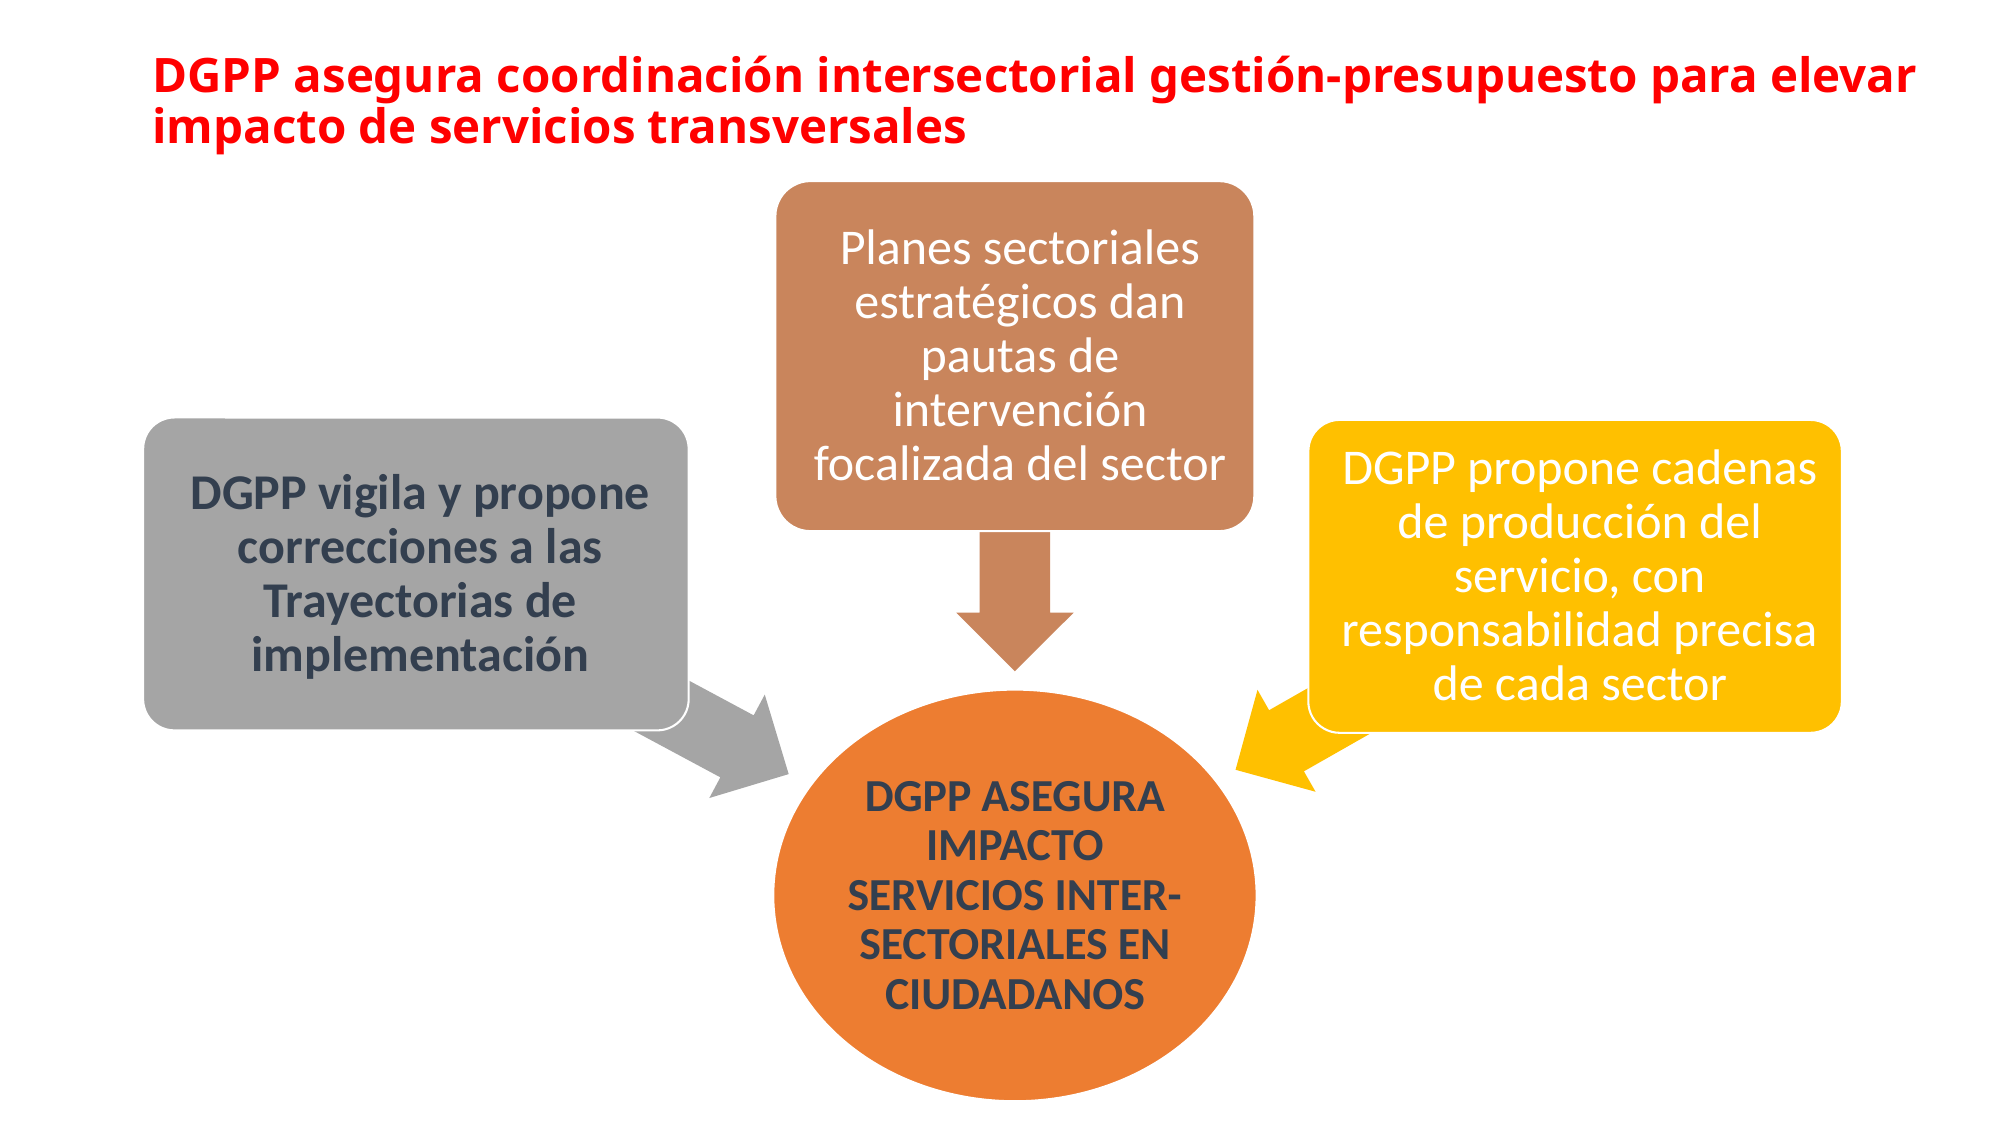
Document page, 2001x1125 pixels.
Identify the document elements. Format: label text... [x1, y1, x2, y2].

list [69, 190, 1955, 1093]
title DGPP asegura coordinación intersectorial gestión-presupuesto para elevar impacto de servicios transversales [137, 44, 1955, 190]
